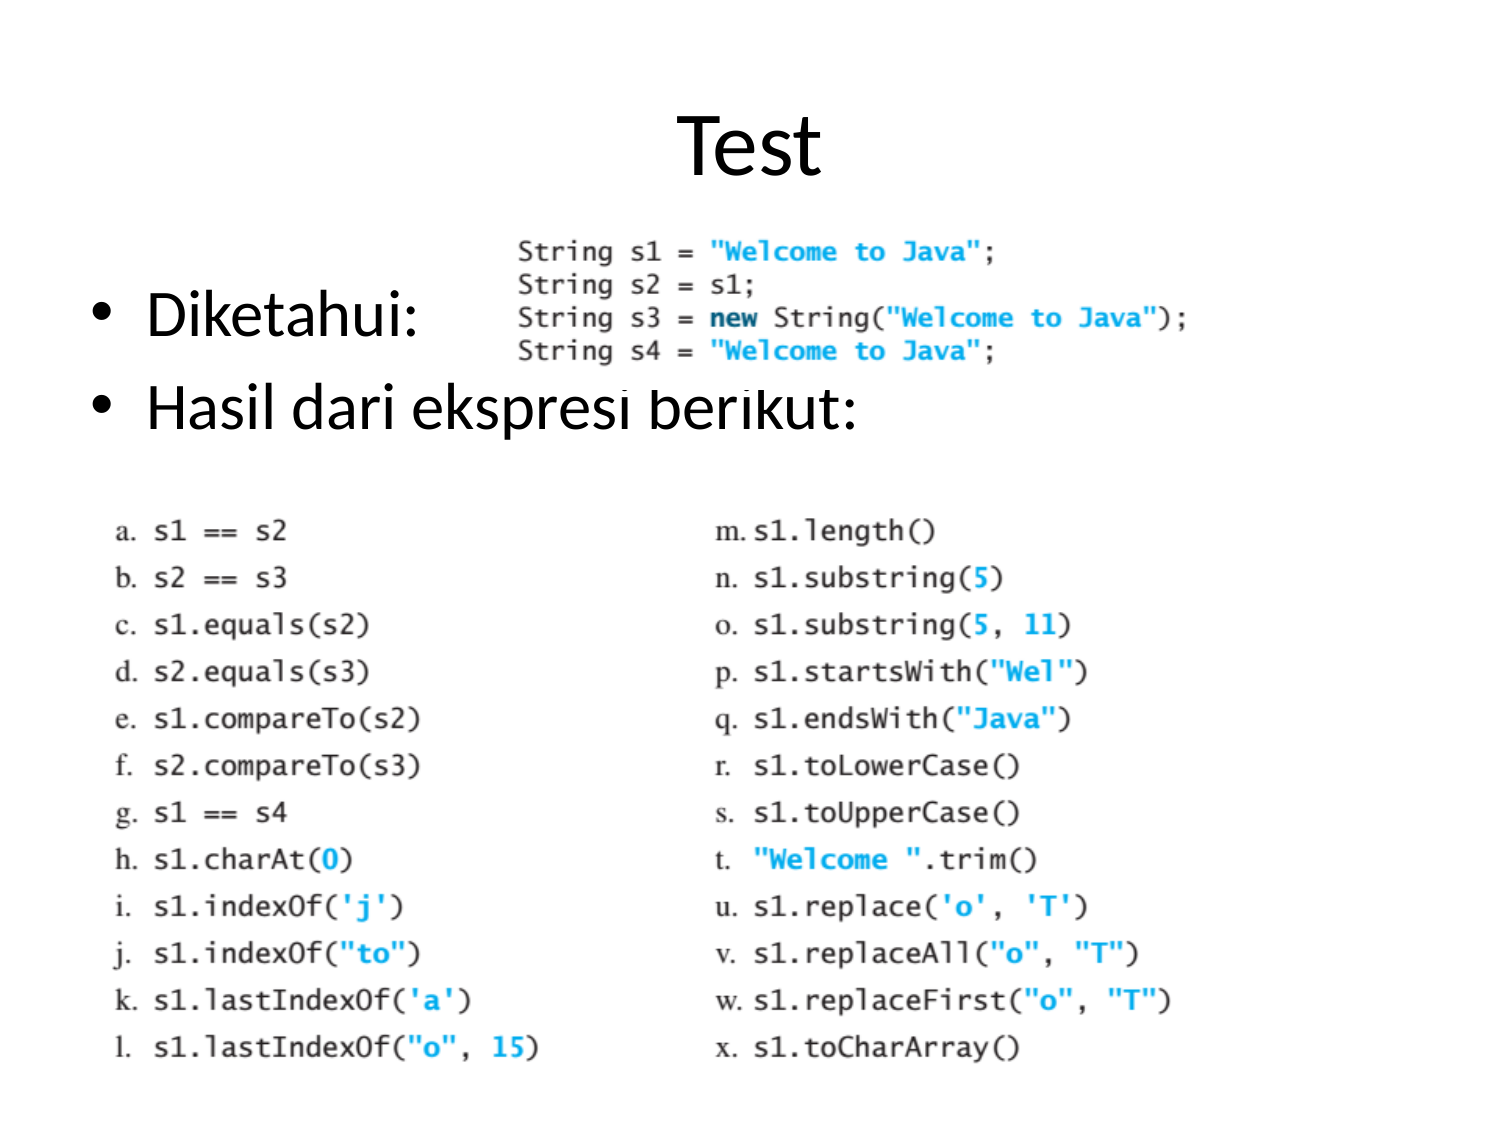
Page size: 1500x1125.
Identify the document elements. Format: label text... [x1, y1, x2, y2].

picture [100, 503, 1182, 1079]
title Test [75, 45, 1425, 233]
picture [513, 231, 1199, 390]
list Diketahui: Hasil dari ekspresi berikut: [75, 262, 1425, 1005]
